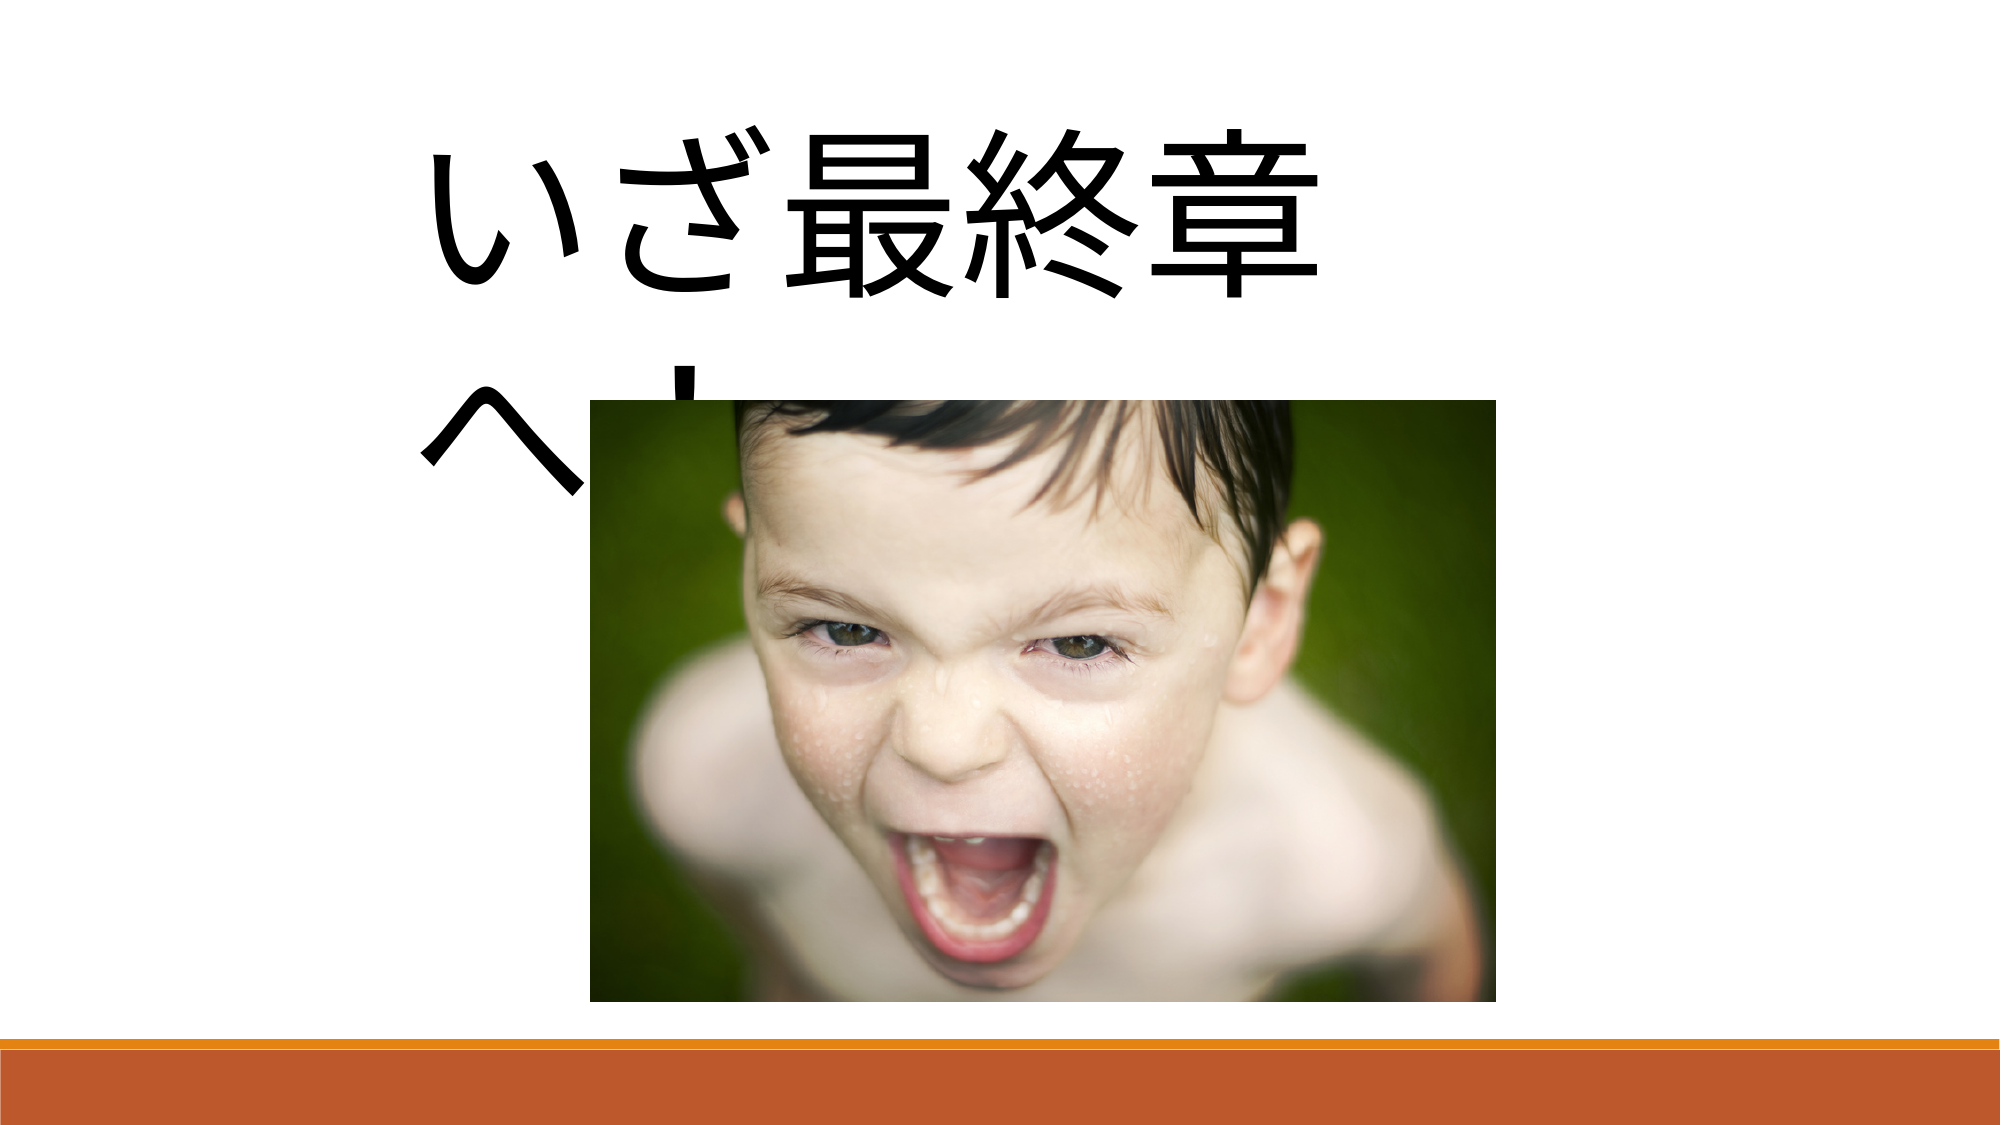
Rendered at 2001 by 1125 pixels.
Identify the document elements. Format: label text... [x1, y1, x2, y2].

text_box いざ最終章へ！ [396, 92, 1691, 548]
picture [590, 400, 1496, 1002]
